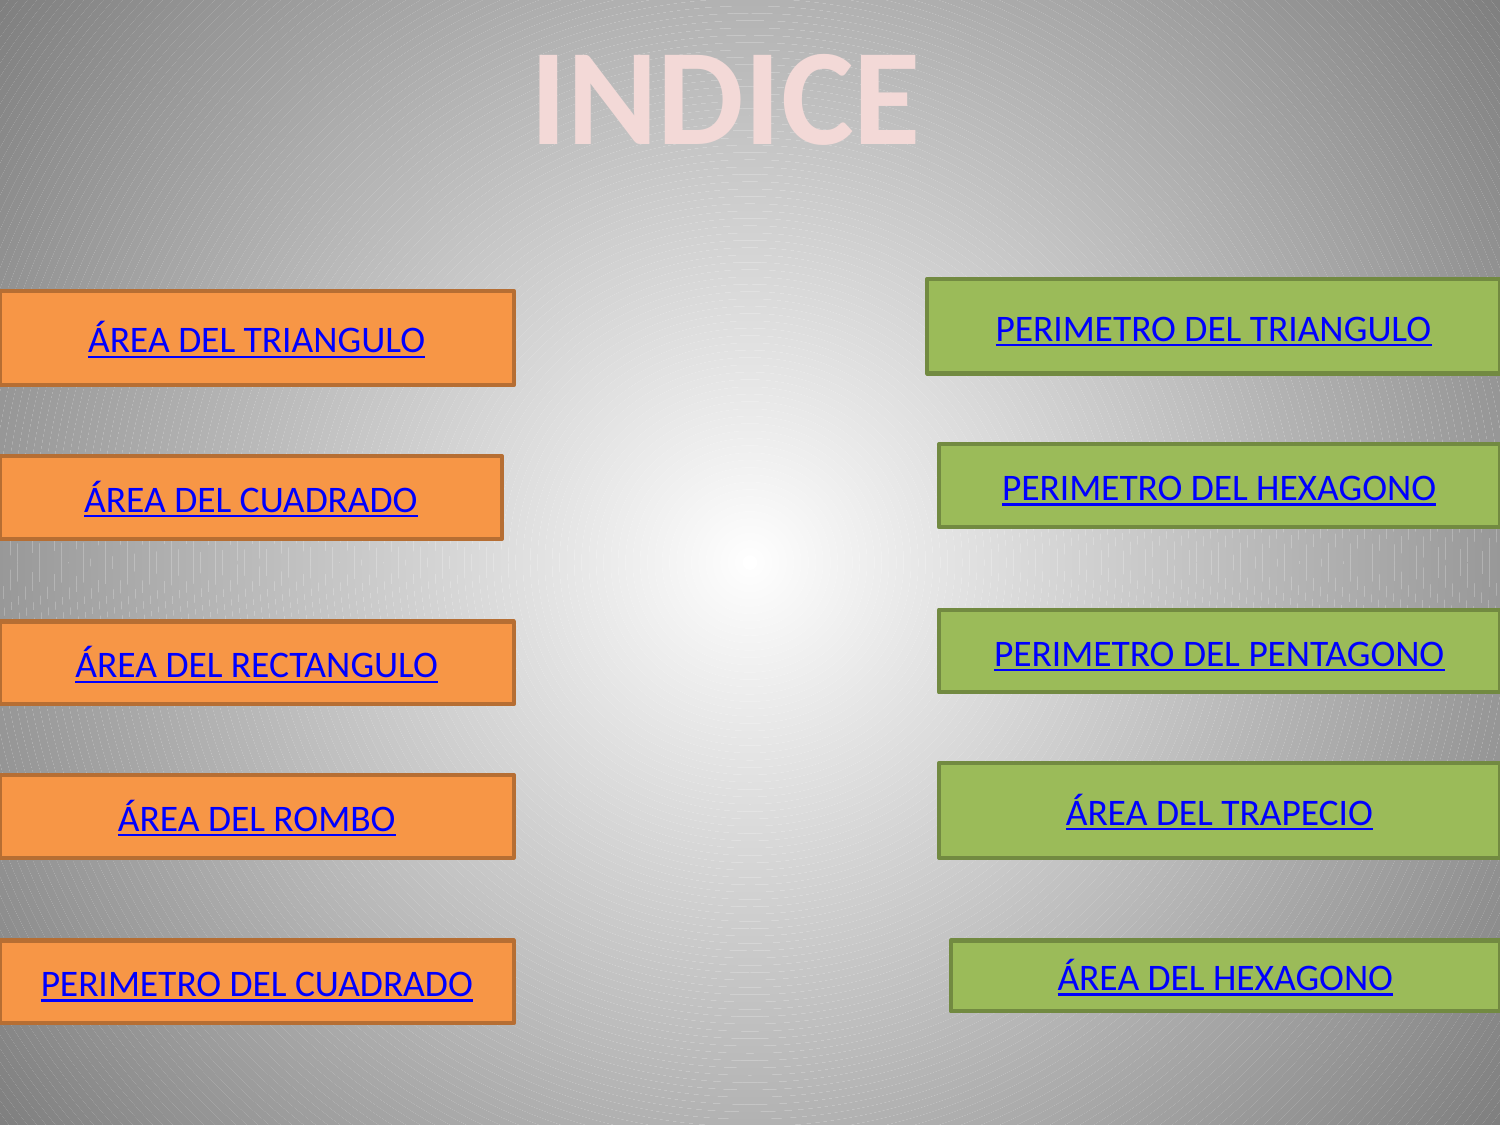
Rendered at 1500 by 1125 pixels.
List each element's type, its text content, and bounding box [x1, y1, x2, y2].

text_box ÁREA DEL HEXAGONO [949, 938, 1500, 1013]
text_box PERIMETRO DEL HEXAGONO [937, 442, 1500, 529]
text_box PERIMETRO DEL PENTAGONO [937, 608, 1500, 694]
text_box PERIMETRO DEL TRIANGULO [925, 277, 1500, 376]
text_box ÁREA DEL TRAPECIO [937, 761, 1500, 860]
text_box ÁREA DEL CUADRADO [0, 454, 504, 541]
text_box INDICE [515, 0, 937, 180]
text_box ÁREA DEL TRIANGULO [0, 289, 516, 387]
text_box PERIMETRO DEL CUADRADO [0, 938, 516, 1025]
text_box ÁREA DEL RECTANGULO [0, 619, 516, 706]
text_box ÁREA DEL ROMBO [0, 773, 516, 860]
